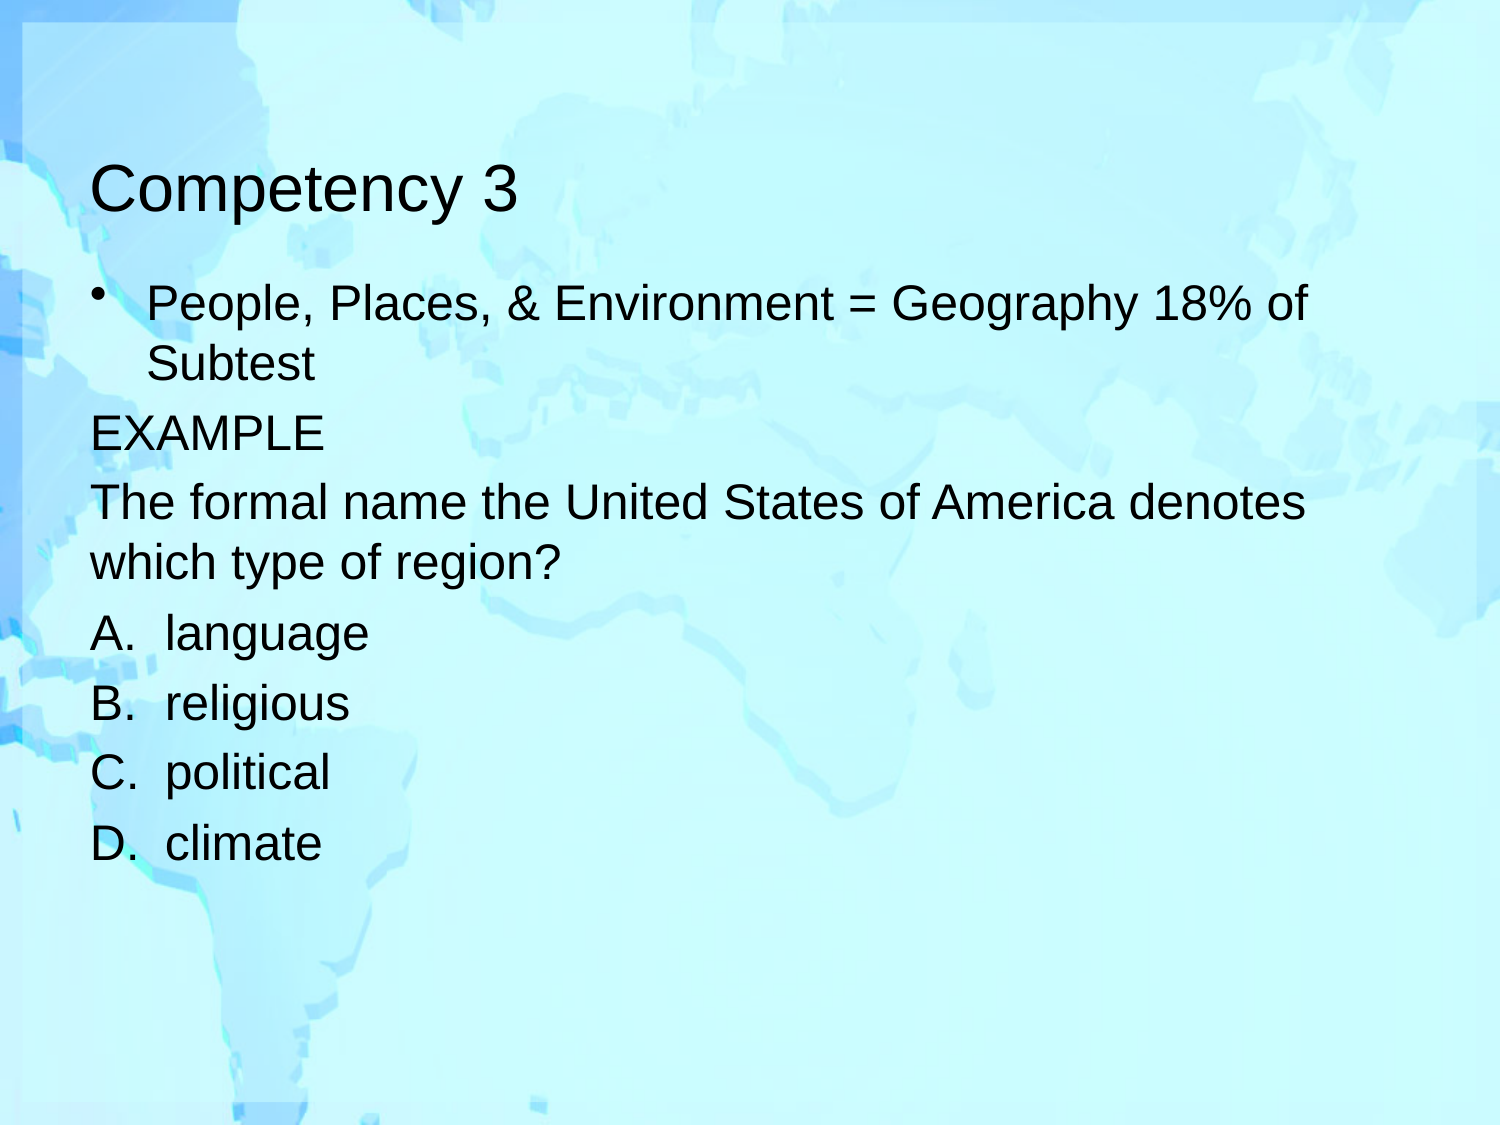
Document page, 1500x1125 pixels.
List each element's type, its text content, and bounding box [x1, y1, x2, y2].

title Competency 3 [74, 45, 1425, 233]
picture [0, 0, 1500, 1125]
list People, Places, & Environment = Geography 18% of Subtest EXAMPLE The formal name the United States of America denotes which type of region? language religious political climate [74, 262, 1425, 1005]
